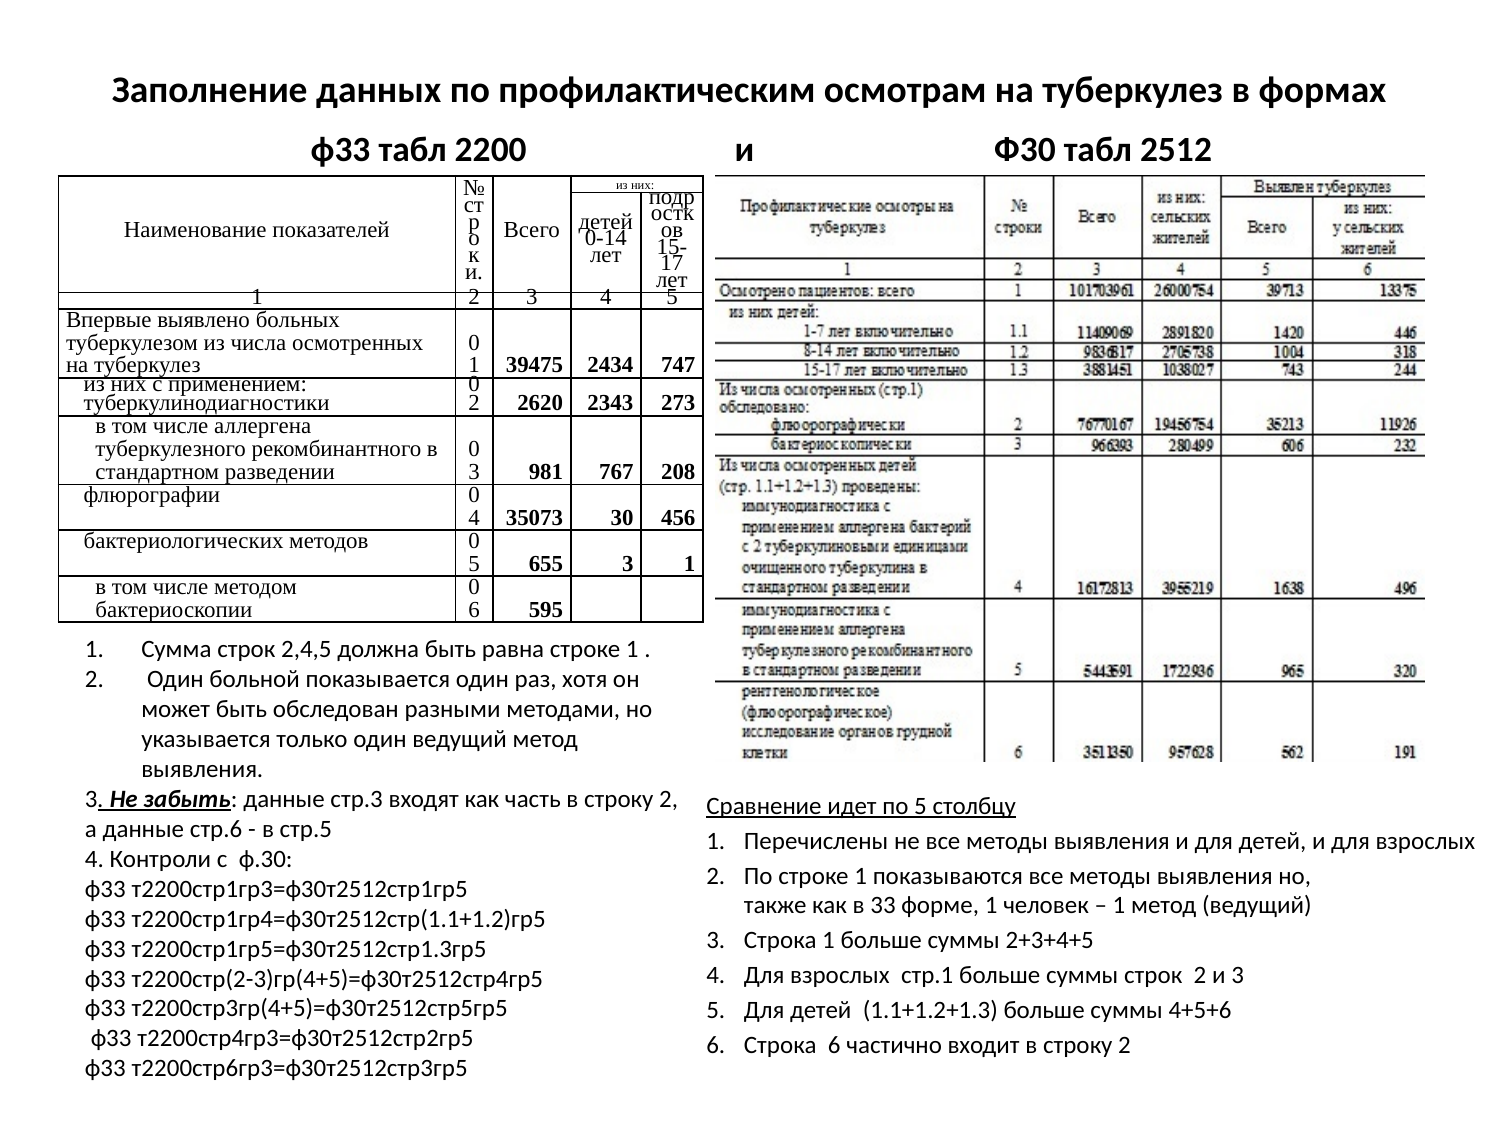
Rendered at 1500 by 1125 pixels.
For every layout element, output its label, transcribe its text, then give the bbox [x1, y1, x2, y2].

table_cell 2343 [572, 379, 640, 415]
table_cell 1 [59, 293, 455, 308]
table_cell 5 [642, 293, 702, 308]
table_cell 39475 [494, 310, 570, 377]
table_cell [572, 577, 640, 621]
table_cell 655 [494, 531, 570, 575]
table_cell 273 [642, 379, 702, 415]
table_cell из них с применением: туберкулинодиагностики [59, 379, 455, 415]
table_cell 02 [456, 379, 492, 415]
table_cell 2 [456, 293, 492, 308]
table_header Всего [494, 177, 570, 292]
table_header Наименование показателей [59, 177, 455, 292]
table_cell 01 [456, 310, 492, 377]
table_cell 4 [572, 293, 640, 308]
table_cell 06 [456, 577, 492, 621]
table_cell 456 [642, 485, 702, 529]
title Заполнение данных по профилактическим осмотрам на туберкулез в формах [74, 44, 1426, 130]
table_cell бактериологических методов [59, 531, 455, 575]
table_cell 767 [572, 417, 640, 484]
list Сравнение идет по 5 столбцу Перечислены не все методы выявления и для детей, и для взрослых По строке 1 показываются все методы выявления но, также как в 33 форме, 1 человек – 1 метод (ведущий) Строка 1 больше суммы 2+3+4+5 Для взрослых стр.1 больше суммы строк 2 и 3 Для детей (1.1+1.2+1.3) больше суммы 4+5+6 Строка 6 частично входит в строку 2 [691, 784, 1500, 1067]
table_cell 03 [456, 417, 492, 484]
table_cell 04 [456, 485, 492, 529]
table_cell 3 [494, 293, 570, 308]
table_cell 2620 [494, 379, 570, 415]
table_cell 981 [494, 417, 570, 484]
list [714, 175, 1425, 762]
text_box Сумма строк 2,4,5 должна быть равна строке 1 . Один больной показывается один раз, хотя он может быть обследован разными методами, но указывается только один ведущий метод выявления. 3. Не забыть: данные стр.3 входят как часть в строку 2, а данные стр.6 - в стр.5 4. Контроли с ф.30: ф33 т2200стр1гр3=ф30т2512стр1гр5 ф33 т2200стр1гр4=ф30т2512стр(1.1+1.2)гр5 ф33 т2200стр1гр5=ф30т2512стр1.3гр5 ф33 т2200стр(2-3)гр(4+5)=ф30т2512стр4гр5 ф33 т2200стр3гр(4+5)=ф30т2512стр5гр5 ф33 т2200стр4гр3=ф30т2512стр2гр5 ф33 т2200стр6гр3=ф30т2512стр3гр5 [70, 625, 704, 1090]
table_cell в том числе аллергена туберкулезного рекомбинантного в стандартном разведении [59, 417, 455, 484]
table_cell 35073 [494, 485, 570, 529]
table_cell 208 [642, 417, 702, 484]
table_cell 30 [572, 485, 640, 529]
table_cell Впервые выявлено больных туберкулезом из числа осмотренных на туберкулез [59, 310, 455, 377]
table_cell подростков 15-17 лет [642, 193, 702, 292]
table_cell 747 [642, 310, 702, 377]
table_cell 595 [494, 577, 570, 621]
table_cell флюрографии [59, 485, 455, 529]
table_header № строки. [456, 177, 492, 292]
table_cell 2434 [572, 310, 640, 377]
table_header из них: [572, 177, 702, 192]
table_cell в том числе методом бактериоскопии [59, 577, 455, 621]
table_cell 05 [456, 531, 492, 575]
list ф33 табл 2200 и Ф30 табл 2512 [116, 116, 1407, 176]
table_cell 1 [642, 531, 702, 575]
table_cell 3 [572, 531, 640, 575]
table_cell детей 0-14 лет [572, 193, 640, 292]
table_cell [642, 577, 702, 621]
